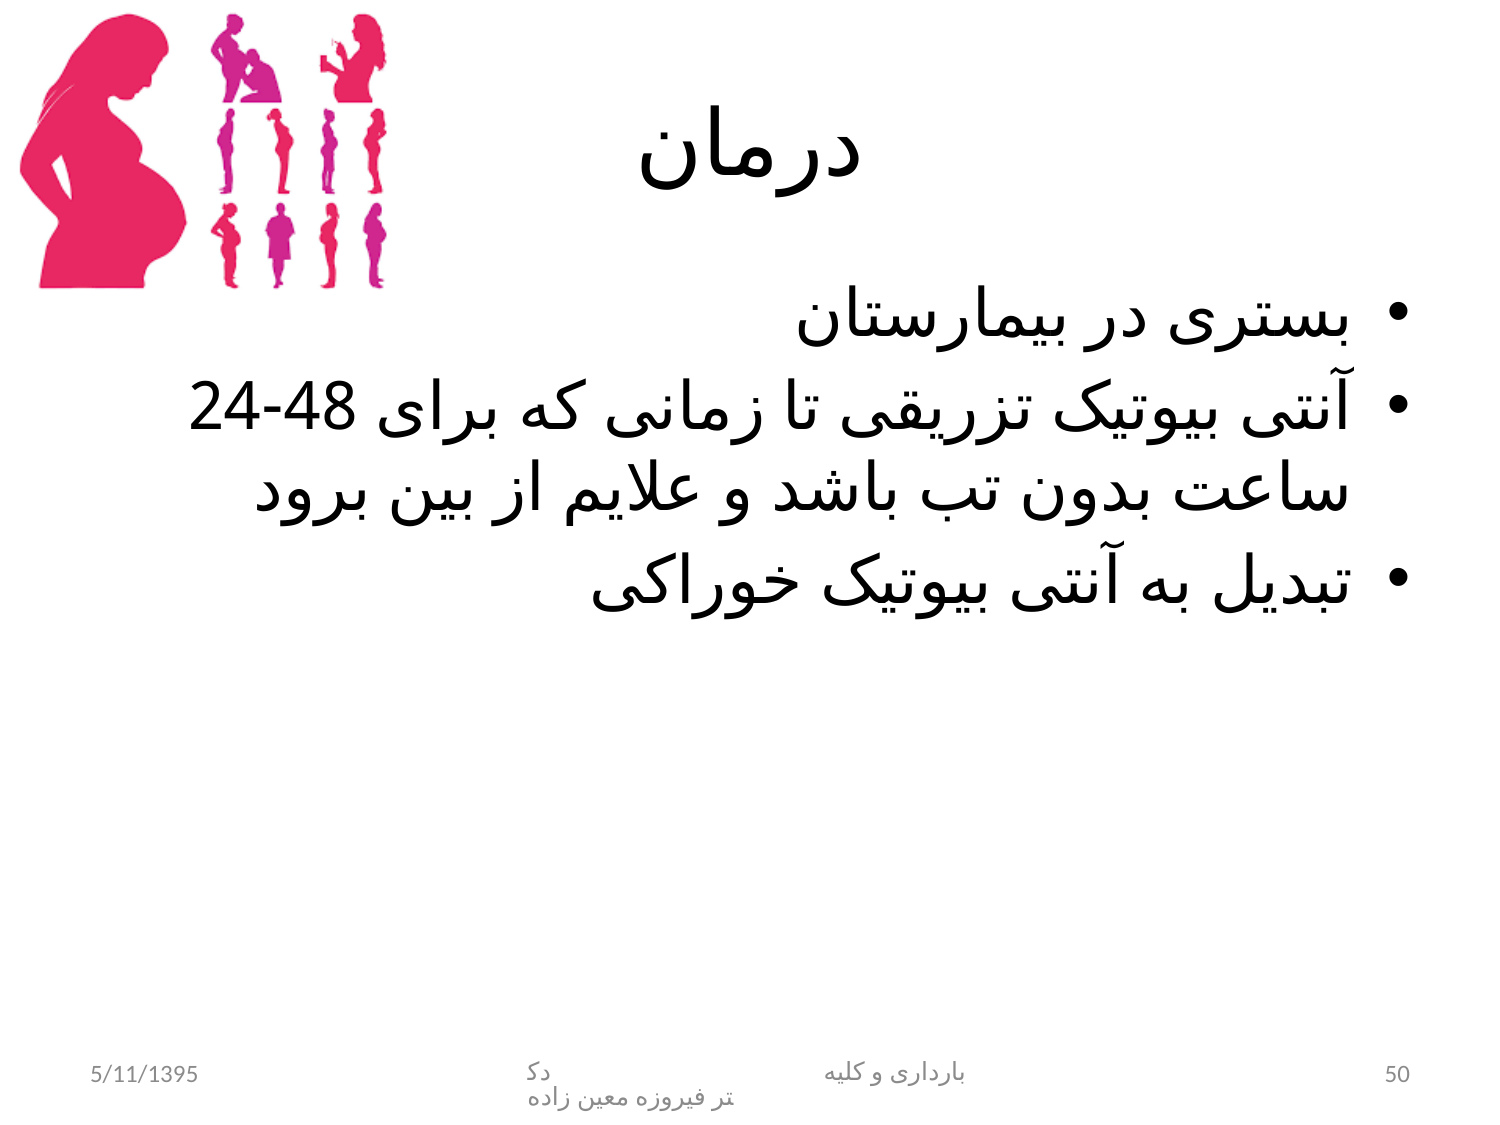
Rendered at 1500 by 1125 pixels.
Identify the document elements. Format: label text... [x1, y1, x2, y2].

slide_number 50 [1074, 1042, 1425, 1103]
list بستری در بیمارستان آنتی بیوتیک تزریقی تا زمانی که برای 48-24 ساعت بدون تب باشد و علایم از بین برود تبدیل به آنتی بیوتیک خوراکی [75, 262, 1425, 1005]
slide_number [75, 1042, 425, 1103]
footer بارداری و کلیه دکتر فیروزه معین زاده [512, 1042, 988, 1103]
title درمان [410, 45, 1425, 233]
picture [0, 0, 407, 304]
